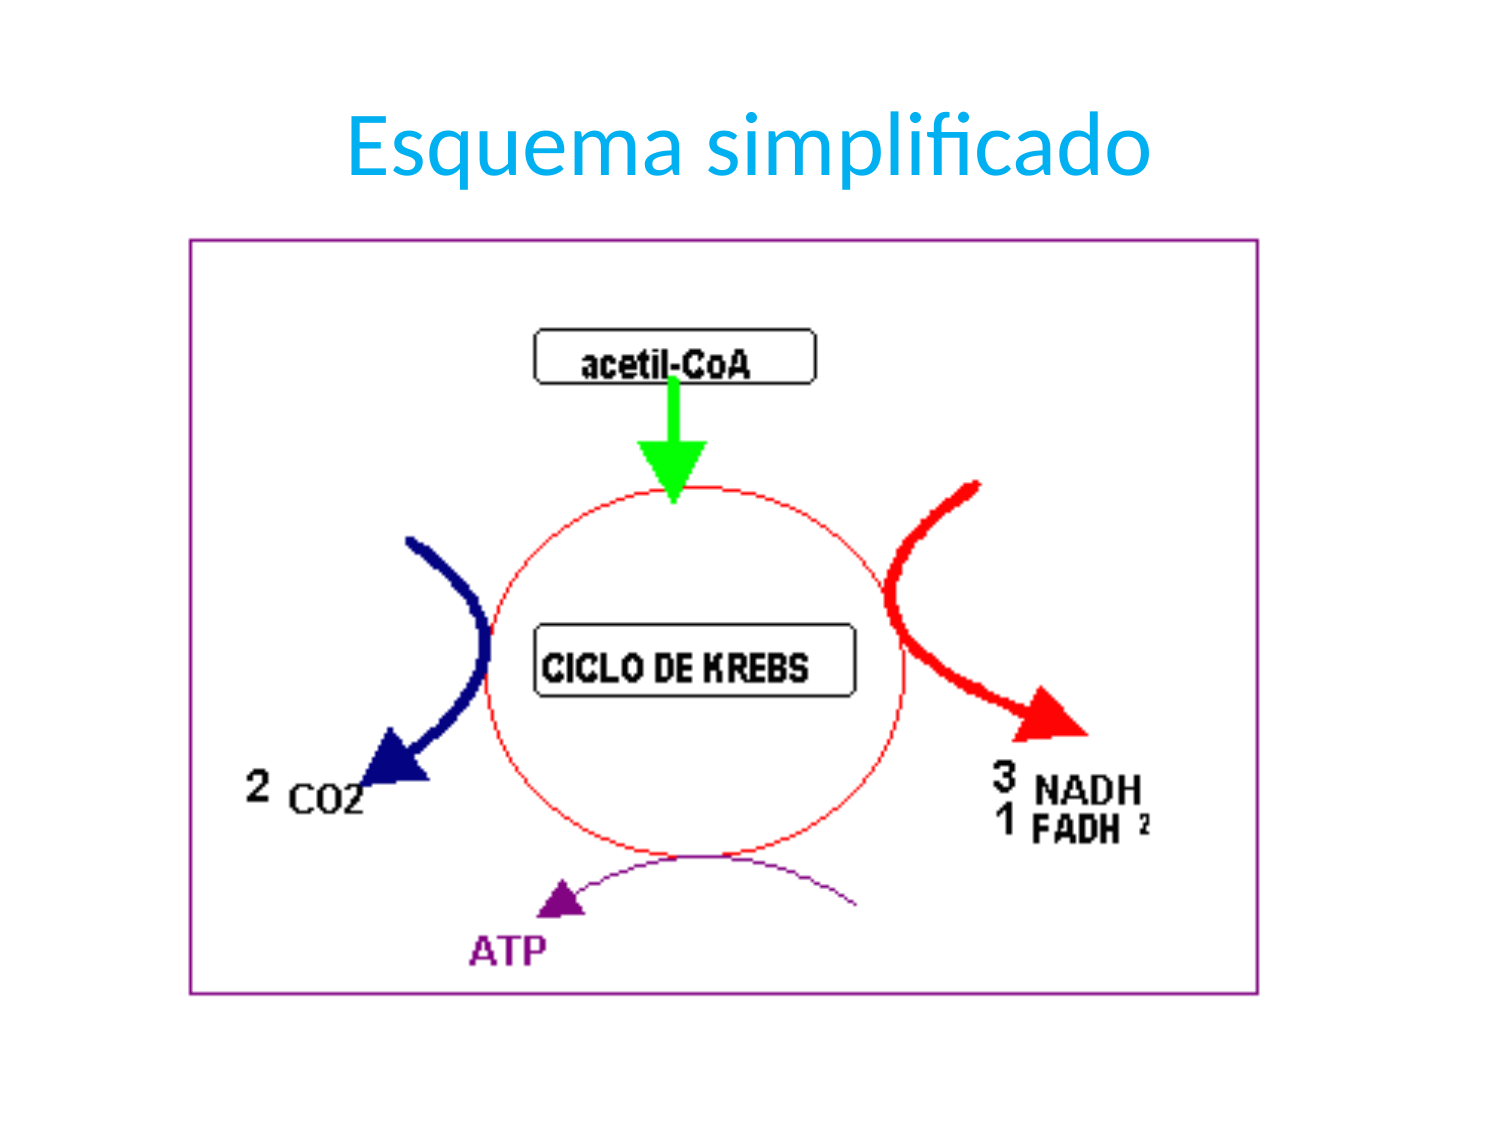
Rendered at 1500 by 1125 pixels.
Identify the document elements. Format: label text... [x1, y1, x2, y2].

title Esquema simplificado [75, 45, 1425, 233]
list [187, 210, 1266, 1032]
